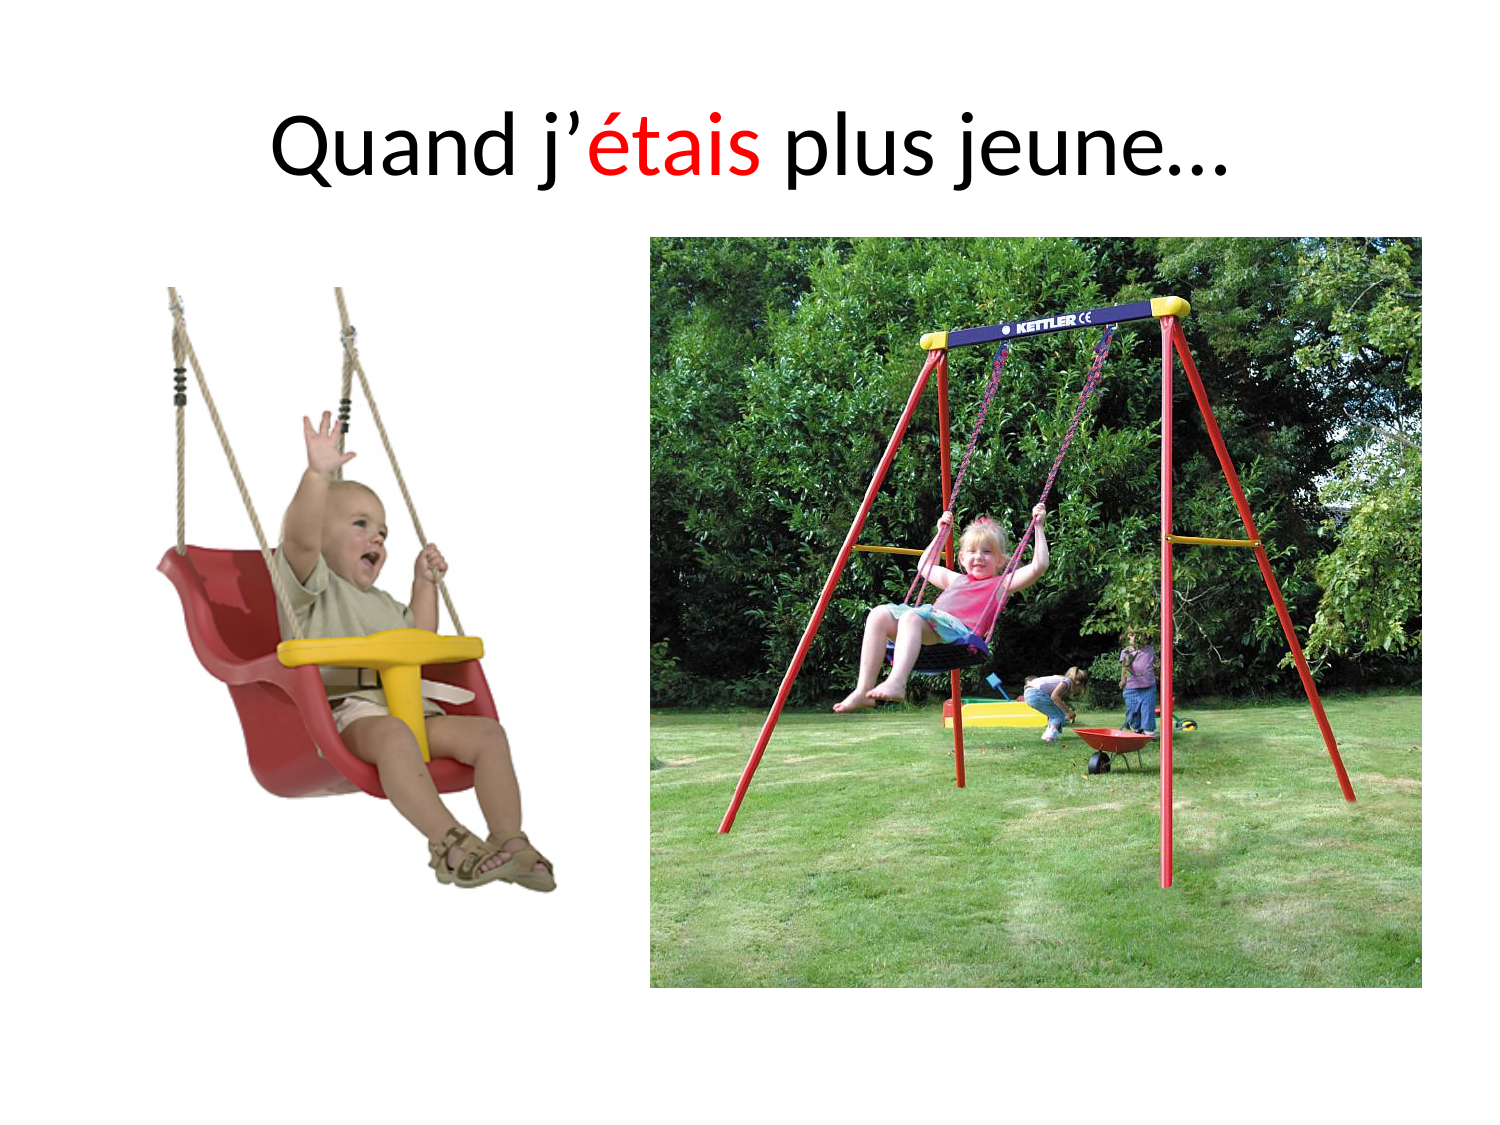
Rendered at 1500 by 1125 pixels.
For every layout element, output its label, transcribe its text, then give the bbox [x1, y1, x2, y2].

picture [87, 287, 621, 910]
picture [649, 237, 1422, 988]
title Quand j’étais plus jeune… [75, 45, 1425, 233]
